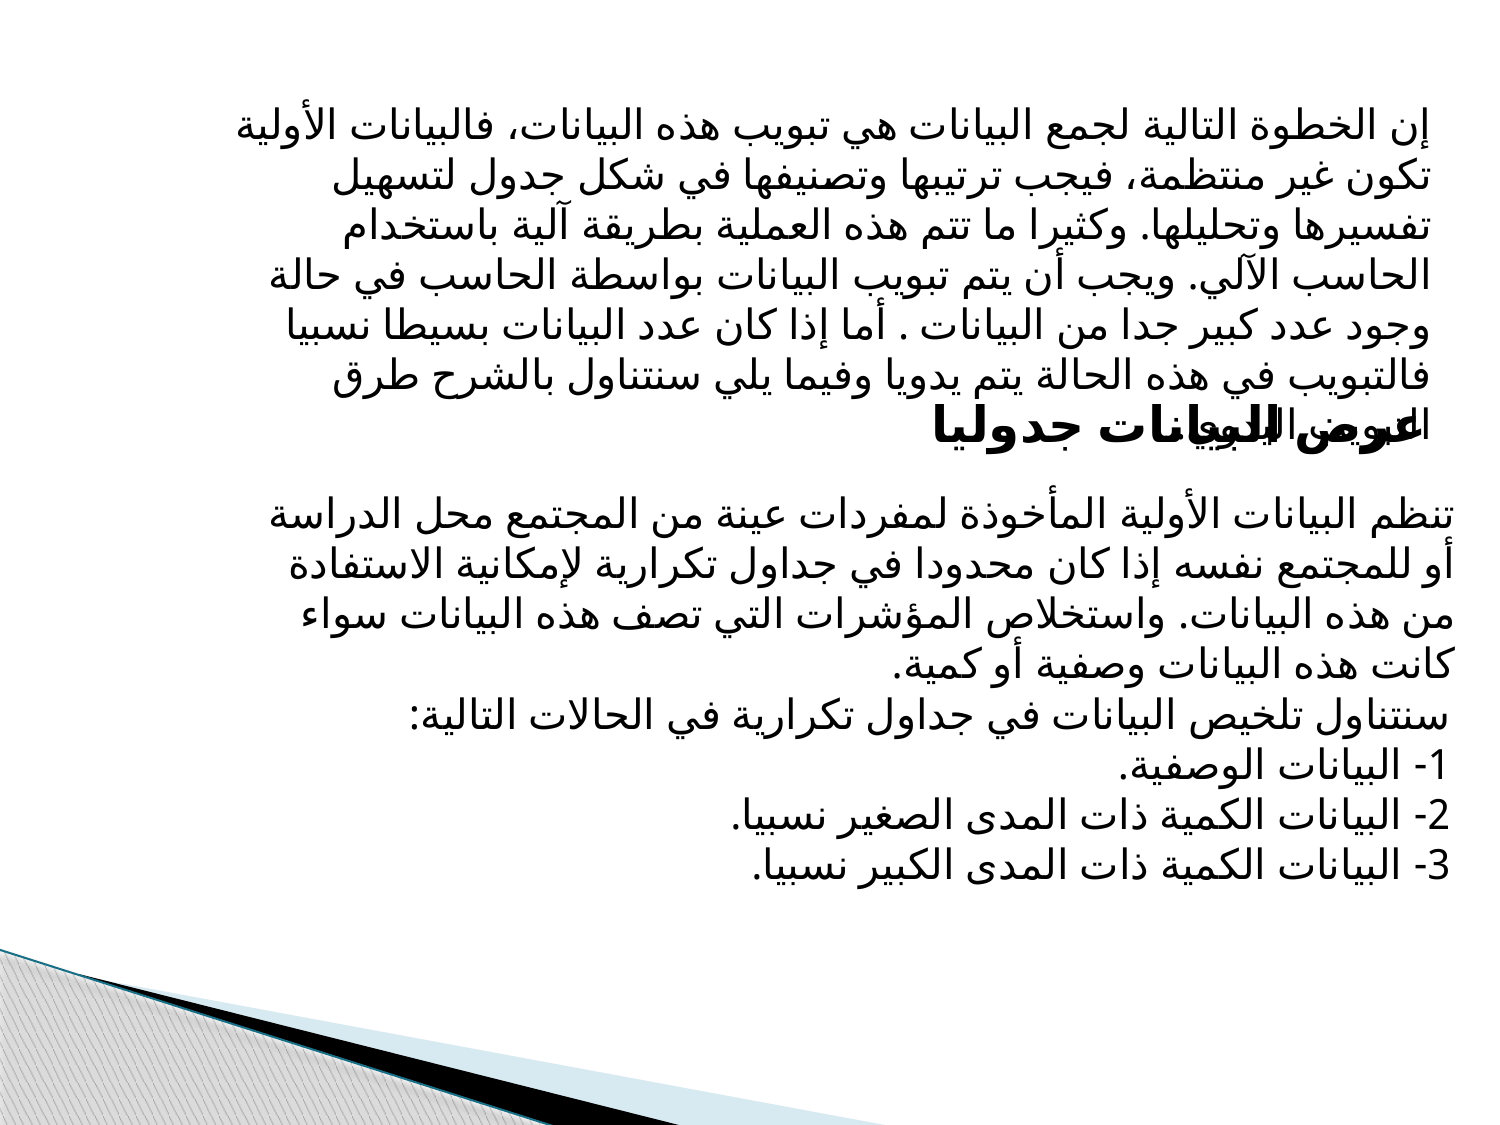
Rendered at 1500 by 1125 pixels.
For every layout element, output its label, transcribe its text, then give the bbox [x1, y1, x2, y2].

text_box سنتناول تلخيص البيانات في جداول تكرارية في الحالات التالية: 1- البيانات الوصفية. 2- البيانات الكمية ذات المدى الصغير نسبيا. 3- البيانات الكمية ذات المدى الكبير نسبيا. [360, 680, 1466, 896]
text_box عرض البيانات جدوليا [844, 385, 1442, 460]
text_box تنظم البيانات الأولية المأخوذة لمفردات عينة من المجتمع محل الدراسة أو للمجتمع نفسه إذا كان محدودا في جداول تكرارية لإمكانية الاستفادة من هذه البيانات. واستخلاص المؤشرات التي تصف هذه البيانات سواء كانت هذه البيانات وصفية أو كمية. [230, 479, 1471, 695]
text_box إن الخطوة التالية لجمع البيانات هي تبويب هذه البيانات، فالبيانات الأولية تكون غير منتظمة، فيجب ترتيبها وتصنيفها في شكل جدول لتسهيل تفسيرها وتحليلها. وكثيرا ما تتم هذه العملية بطريقة آلية باستخدام الحاسب الآلي. ويجب أن يتم تبويب البيانات بواسطة الحاسب في حالة وجود عدد كبير جدا من البيانات . أما إذا كان عدد البيانات بسيطا نسبيا فالتبويب في هذه الحالة يتم يدويا وفيما يلي سنتناول بالشرح طرق التبويب اليدوي. [218, 90, 1447, 455]
